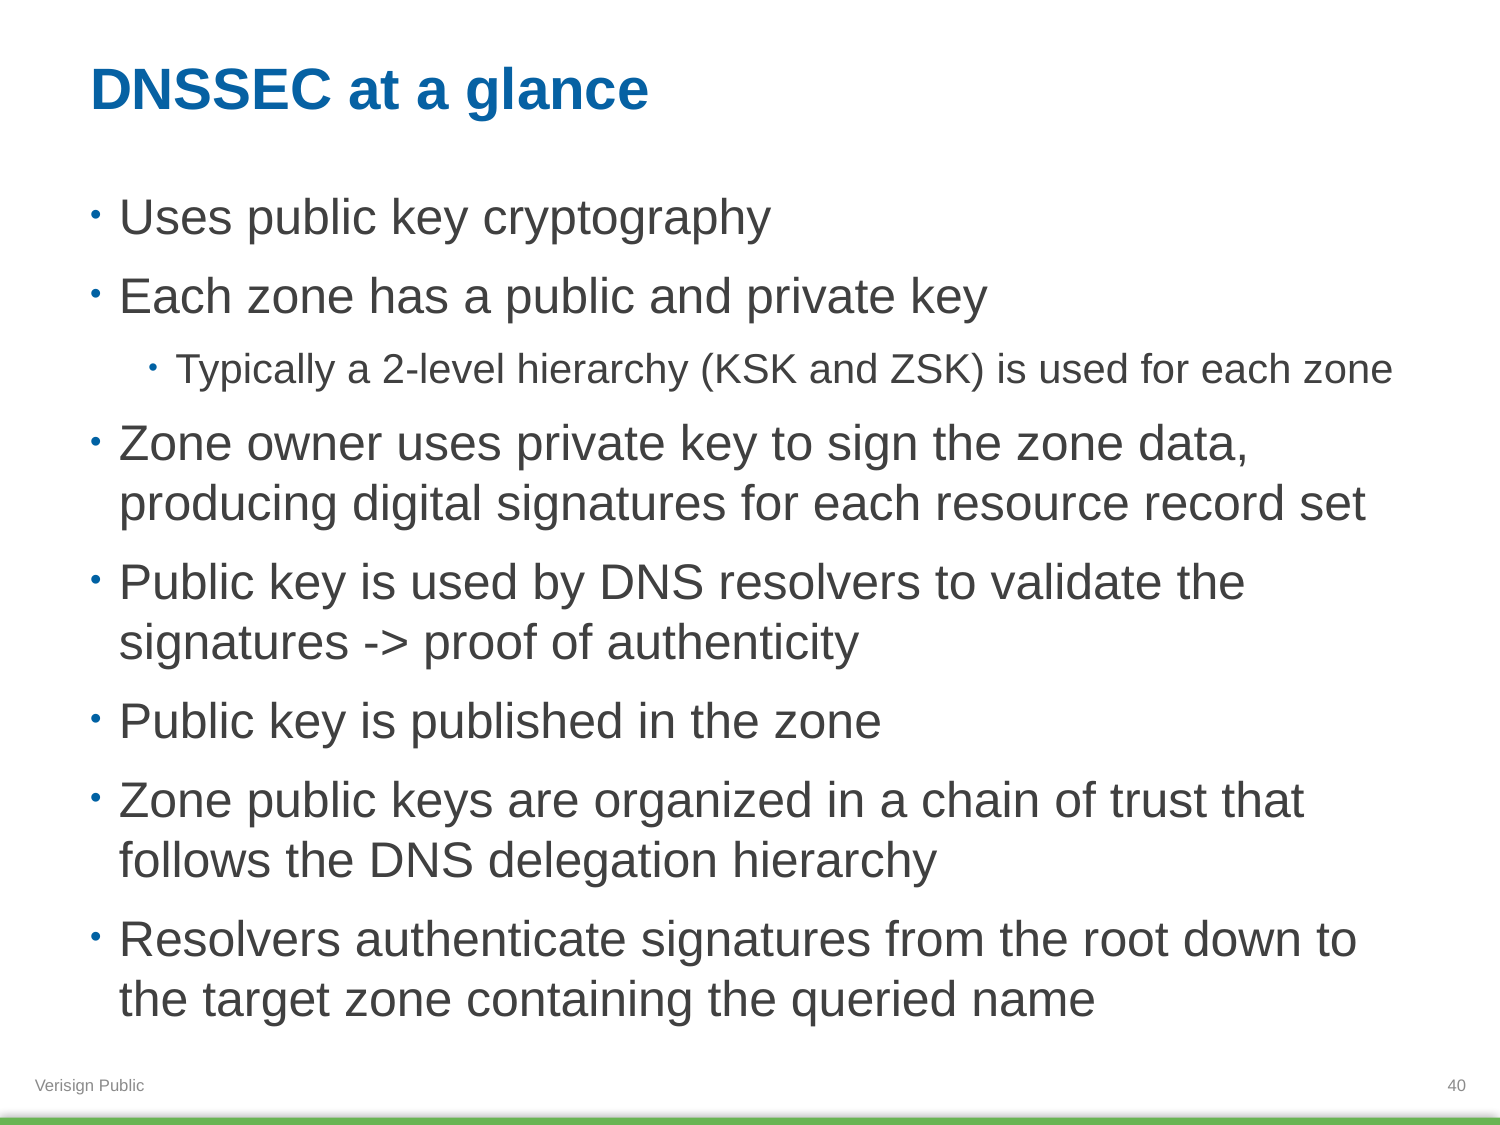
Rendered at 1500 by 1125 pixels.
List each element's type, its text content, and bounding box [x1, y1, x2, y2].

title DNSSEC at a glance [75, 40, 1425, 132]
list Uses public key cryptography Each zone has a public and private key Typically a 2-level hierarchy (KSK and ZSK) is used for each zone Zone owner uses private key to sign the zone data, producing digital signatures for each resource record set Public key is used by DNS resolvers to validate the signatures -> proof of authenticity Public key is published in the zone Zone public keys are organized in a chain of trust that follows the DNS delegation hierarchy Resolvers authenticate signatures from the root down to the target zone containing the queried name [75, 176, 1425, 1040]
slide_number 40 [1422, 1072, 1482, 1098]
